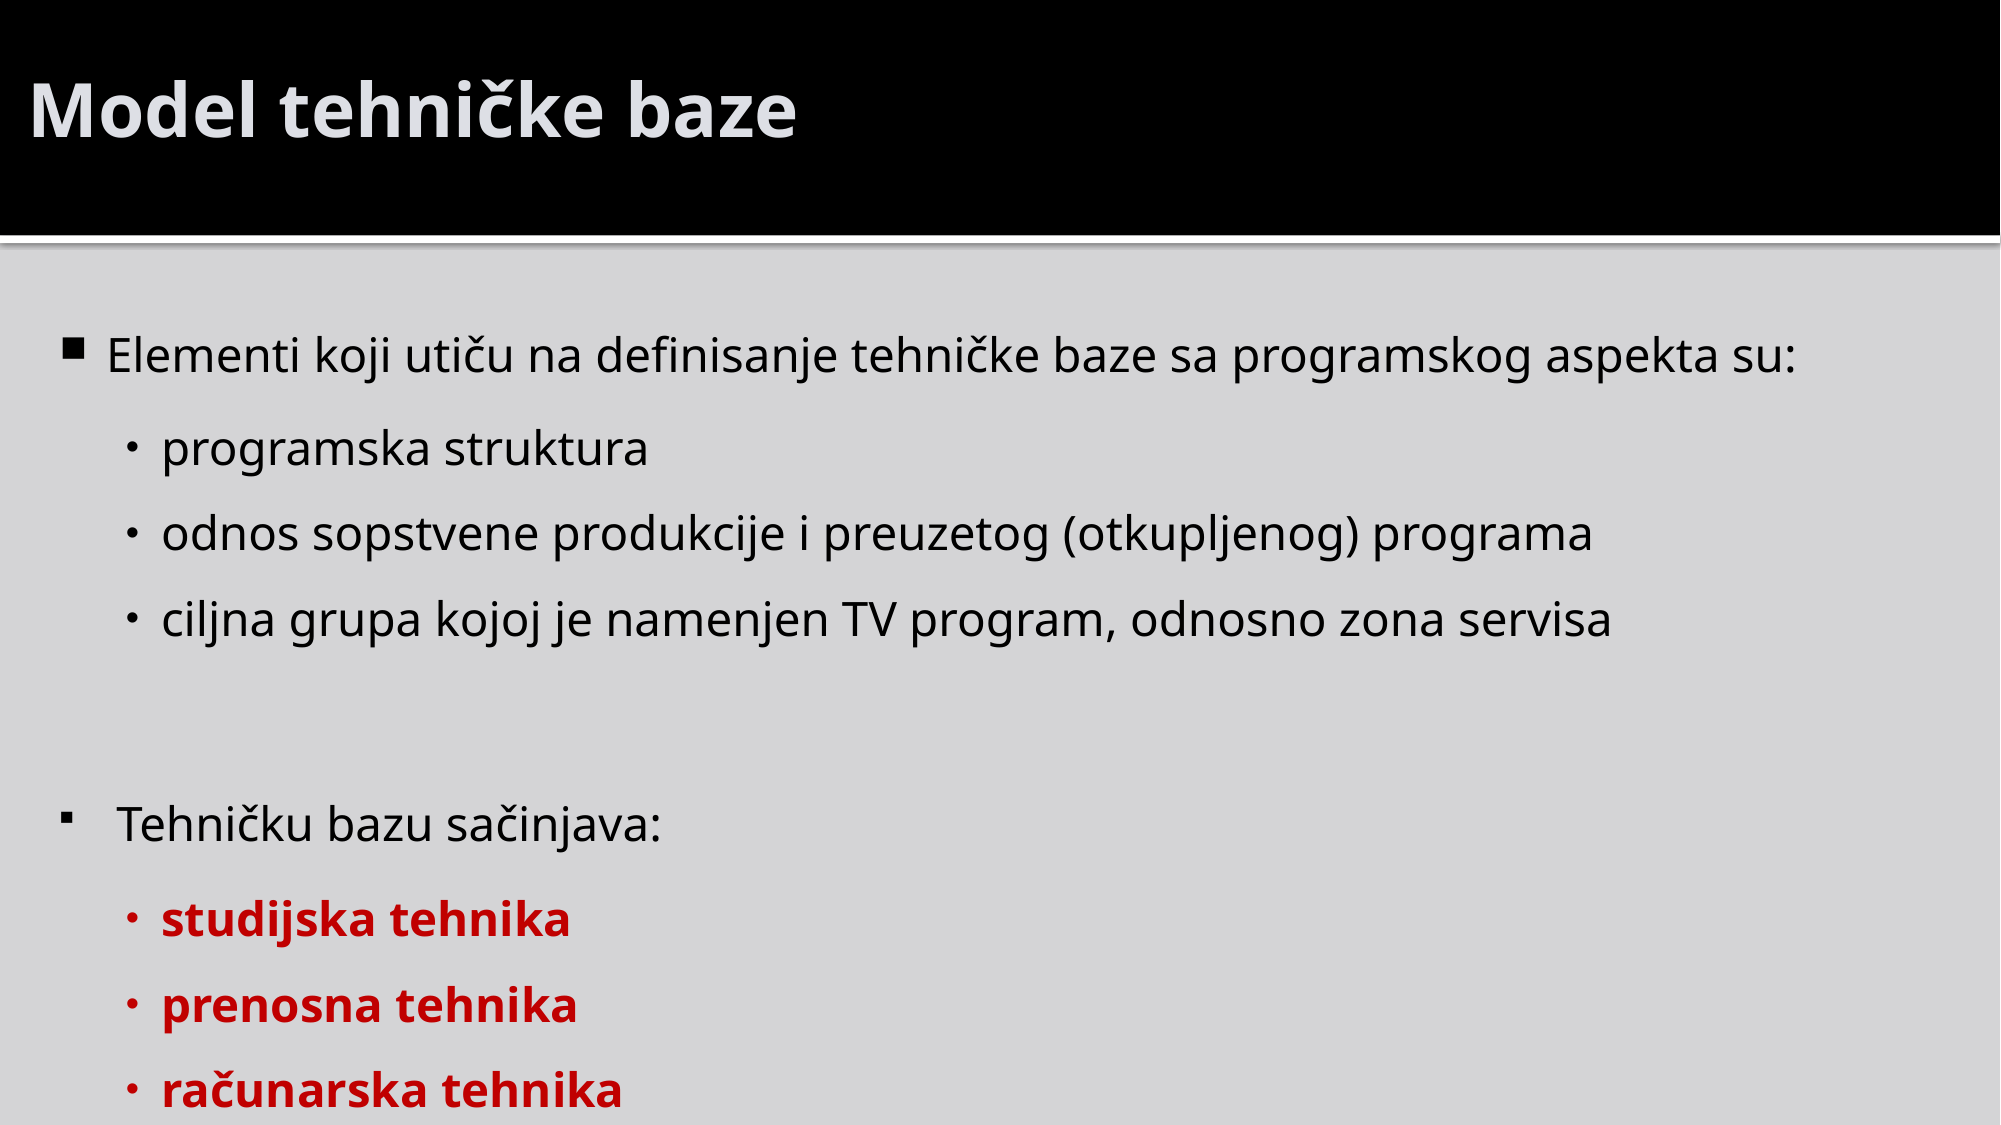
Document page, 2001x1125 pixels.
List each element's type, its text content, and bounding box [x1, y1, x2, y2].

list Elementi koji utiču na definisanje tehničke baze sa programskog aspekta su: programska struktura odnos sopstvene produkcije i preuzetog (otkupljenog) programa ciljna grupa kojoj je namenjen TV program, odnosno zona servisa Tehničku bazu sačinjava: studijska tehnika prenosna tehnika računarska tehnika [12, 237, 1963, 1125]
text_box Model tehničke baze [12, 62, 1663, 188]
